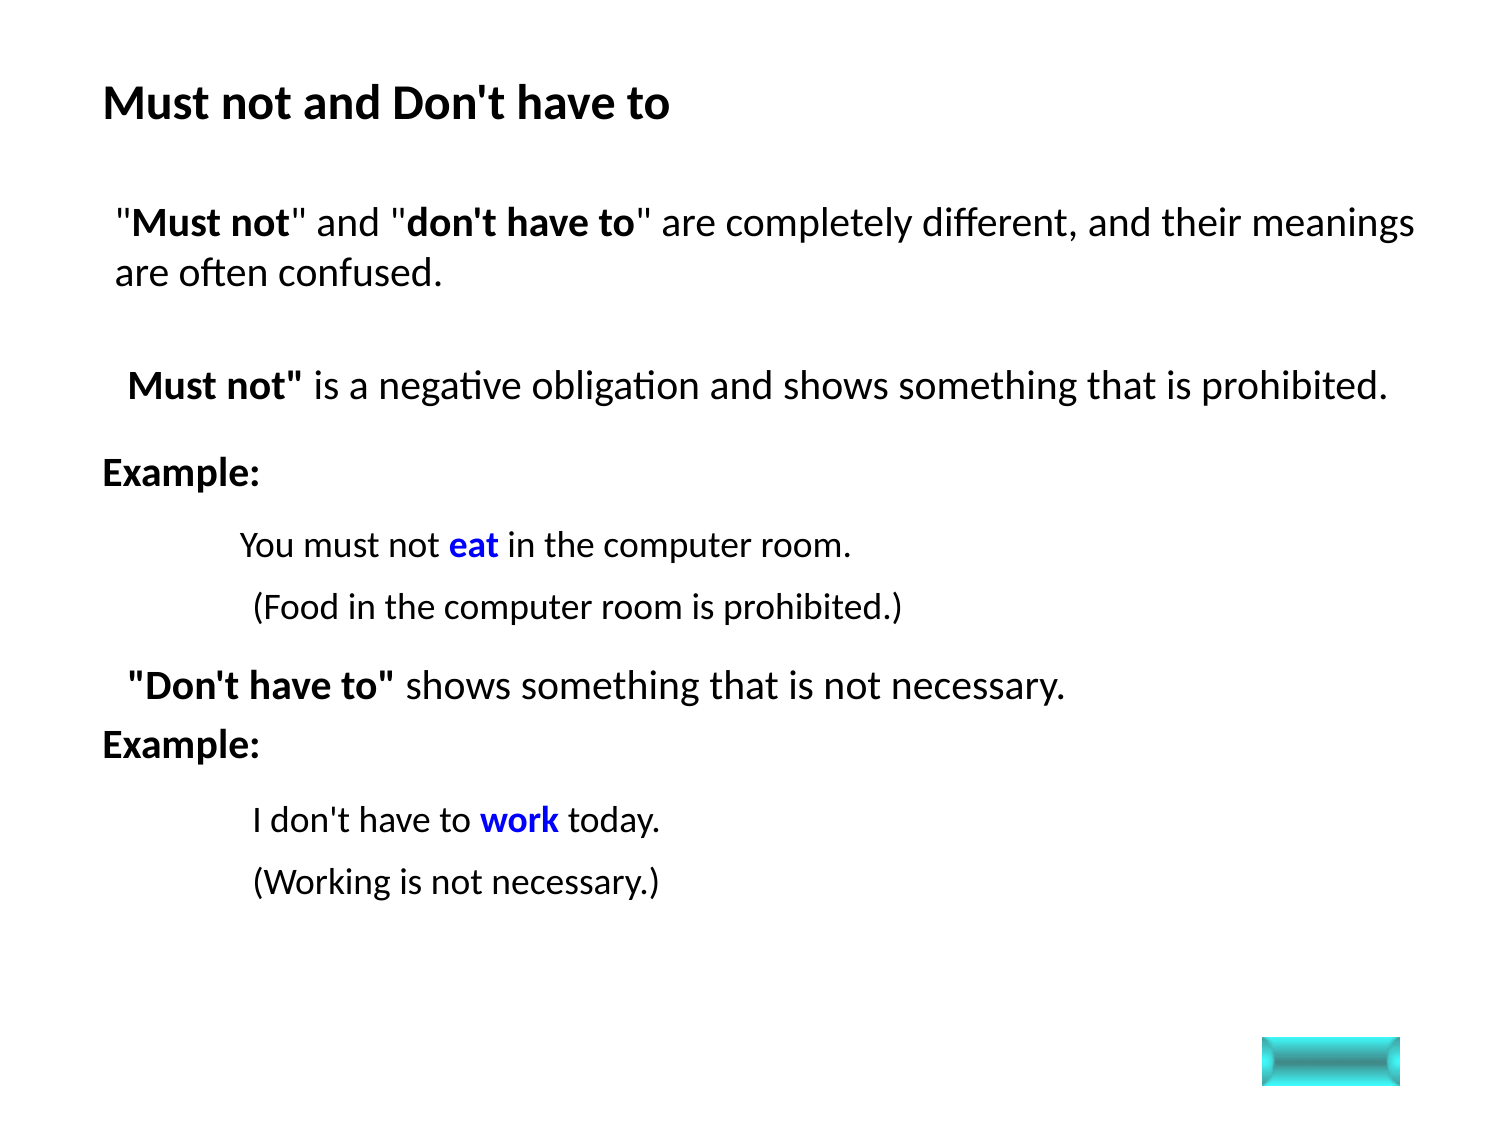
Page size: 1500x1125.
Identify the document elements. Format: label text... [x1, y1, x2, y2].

text_box "Must not" and "don't have to" are completely different, and their meanings are often confused. [99, 187, 1438, 303]
text_box You must not eat in the computer room. [225, 512, 875, 573]
text_box Must not and Don't have to [87, 62, 700, 138]
text_box (Food in the computer room is prohibited.) [237, 574, 925, 635]
text_box (Working is not necessary.) [237, 849, 688, 910]
text_box Example: [87, 437, 300, 503]
text_box "Don't have to" shows something that is not necessary. [112, 650, 1100, 715]
text_box Must not" is a negative obligation and shows something that is prohibited. [112, 350, 1413, 415]
text_box Example: [87, 709, 300, 775]
text_box I don't have to work today. [237, 787, 713, 848]
picture [1262, 1037, 1401, 1087]
